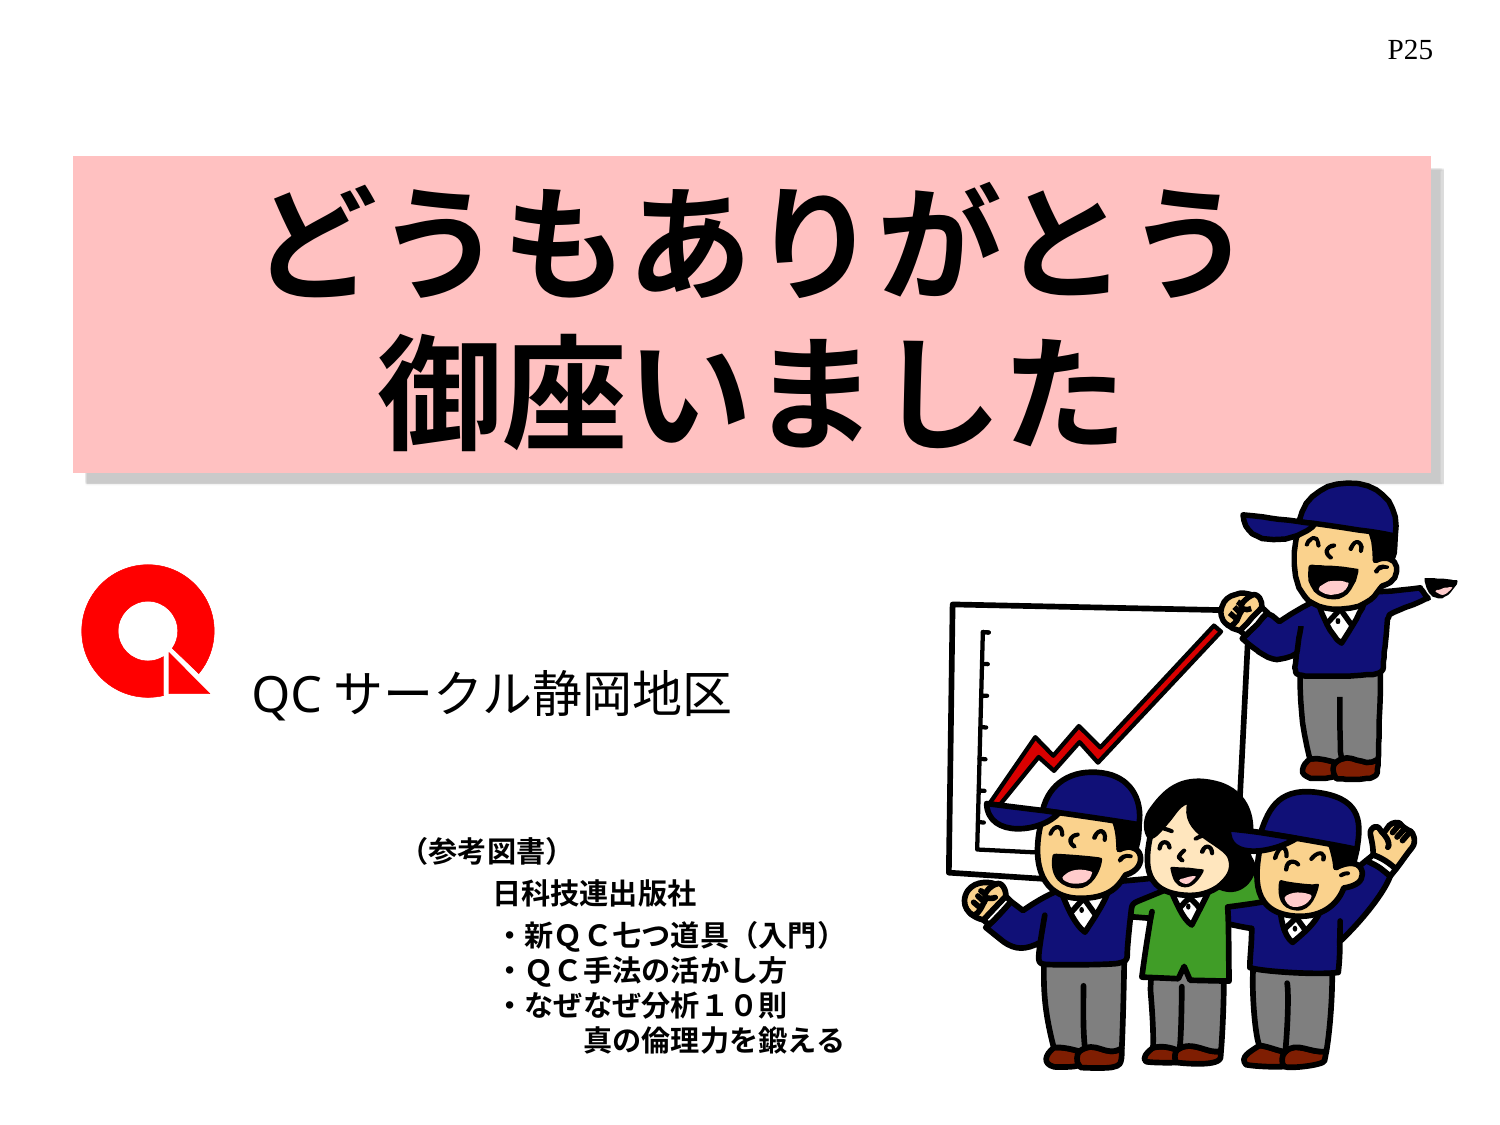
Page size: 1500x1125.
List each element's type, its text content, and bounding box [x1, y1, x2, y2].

text_box QCサークル静岡地区 [236, 654, 799, 730]
picture [945, 601, 1421, 1073]
text_box ・新ＱＣ七つ道具（入門） ・ＱＣ手法の活かし方 ・なぜなぜ分析１０則 真の倫理力を鍛える [480, 910, 905, 1065]
text_box （参考図書） [264, 825, 710, 876]
text_box どうもありがとう 御座いました [74, 157, 1431, 473]
text_box 日科技連出版社 [368, 868, 821, 918]
picture [80, 564, 215, 699]
text_box P25 [1372, 22, 1477, 73]
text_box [1220, 482, 1458, 780]
